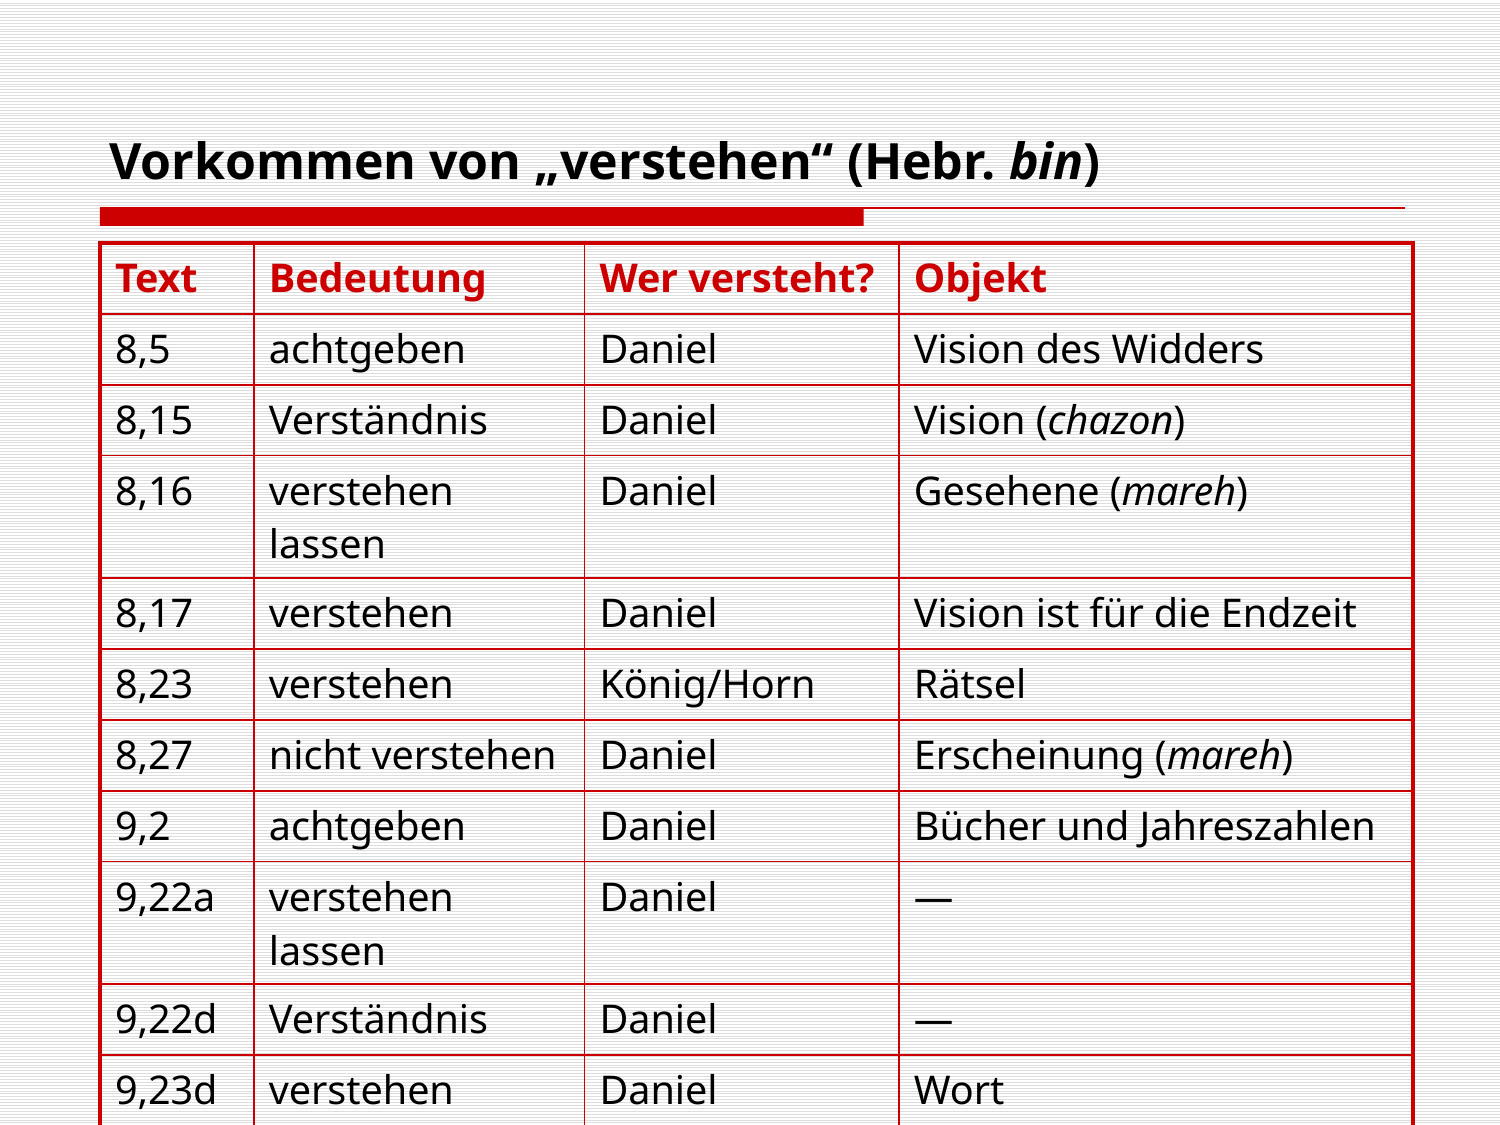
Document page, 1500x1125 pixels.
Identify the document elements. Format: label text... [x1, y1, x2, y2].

table_cell verstehen [255, 579, 584, 648]
table_cell achtgeben [255, 792, 584, 861]
table_cell Daniel [585, 456, 898, 577]
table_cell Vision ist für die Endzeit [900, 579, 1411, 648]
table_cell König/Horn [585, 650, 898, 719]
table_cell Vision (chazon) [900, 386, 1411, 455]
table_cell Rätsel [900, 650, 1411, 719]
table_cell 8,15 [102, 386, 253, 455]
table_cell Daniel [585, 792, 898, 861]
table_cell Daniel [585, 386, 898, 455]
table_cell verstehen lassen [255, 456, 584, 577]
table_cell Daniel [585, 579, 898, 648]
table_cell 8,16 [102, 456, 253, 577]
table_cell Wort [900, 1056, 1411, 1125]
table_cell verstehen lassen [255, 862, 584, 983]
title Vorkommen von „verstehen“ (Hebr. bin) [94, 50, 1407, 197]
table_cell 8,23 [102, 650, 253, 719]
table_cell verstehen [255, 1056, 584, 1125]
table_cell 8,17 [102, 579, 253, 648]
table_header Wer versteht? [585, 245, 898, 313]
table_cell 9,2 [102, 792, 253, 861]
table_cell — [900, 985, 1411, 1054]
table_cell Daniel [585, 1056, 898, 1125]
table_cell Vision des Widders [900, 315, 1411, 384]
table_cell Daniel [585, 862, 898, 983]
table_cell Verständnis [255, 386, 584, 455]
table_cell verstehen [255, 650, 584, 719]
table_cell 8,27 [102, 721, 253, 790]
table_cell Verständnis [255, 985, 584, 1054]
table_cell 9,22a [102, 862, 253, 983]
table_cell nicht verstehen [255, 721, 584, 790]
table_cell Gesehene (mareh) [900, 456, 1411, 577]
table_cell — [900, 862, 1411, 983]
table_header Bedeutung [255, 245, 584, 313]
table_cell 8,5 [102, 315, 253, 384]
table_cell Daniel [585, 985, 898, 1054]
table_cell Bücher und Jahreszahlen [900, 792, 1411, 861]
table_cell Daniel [585, 315, 898, 384]
table_cell achtgeben [255, 315, 584, 384]
table_header Objekt [900, 245, 1411, 313]
table_cell Erscheinung (mareh) [900, 721, 1411, 790]
table_cell Daniel [585, 721, 898, 790]
table_cell 9,23d [102, 1056, 253, 1125]
table_header Text [102, 245, 253, 313]
table_cell 9,22d [102, 985, 253, 1054]
